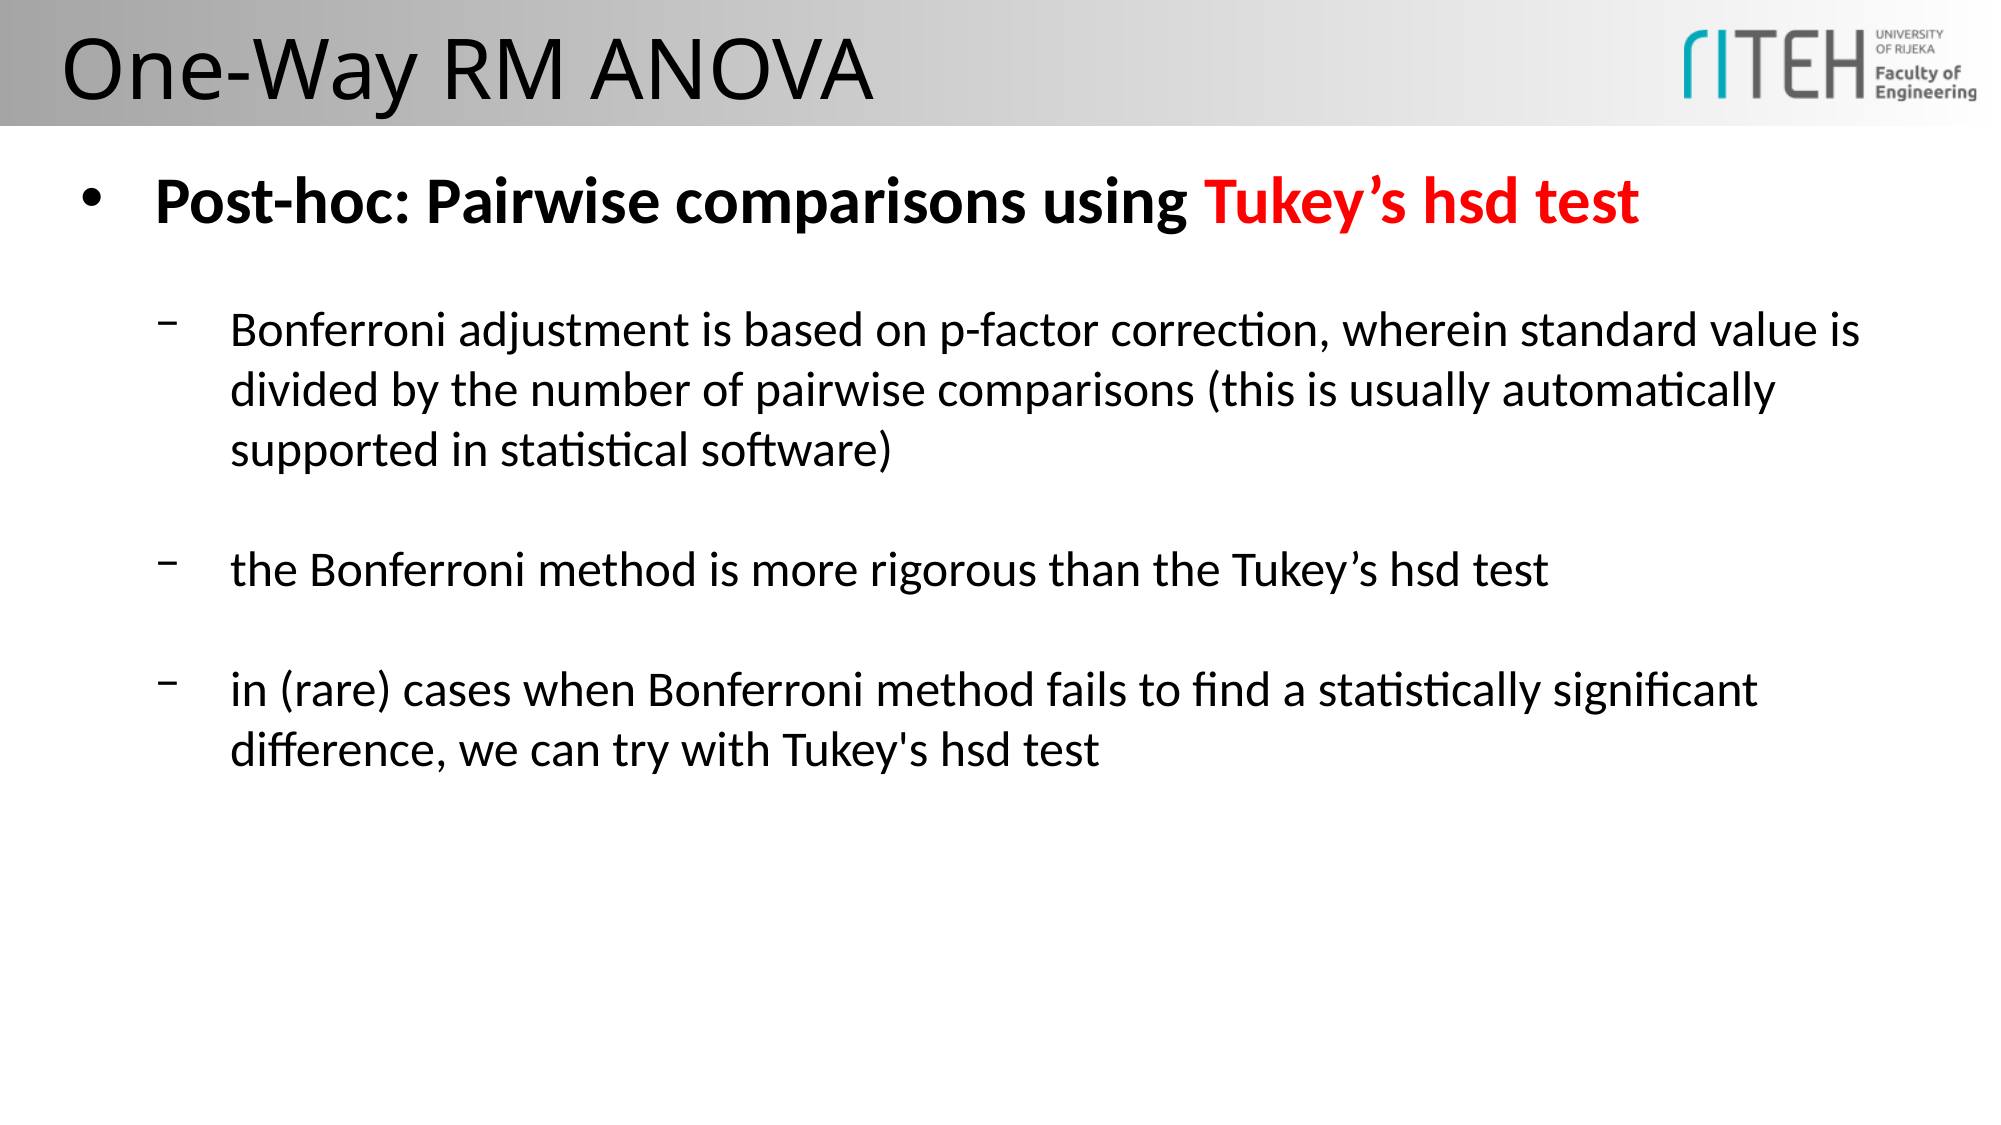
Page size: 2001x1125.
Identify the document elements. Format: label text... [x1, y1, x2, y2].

text_box [0, 0, 2000, 127]
picture [1683, 20, 1977, 107]
title One-Way RM ANOVA [45, 20, 1601, 126]
text_box Post-hoc: Pairwise comparisons using Tukey’s hsd test Bonferroni adjustment is based on p-factor correction, wherein standard value is divided by the number of pairwise comparisons (this is usually automatically supported in statistical software) the Bonferroni method is more rigorous than the Tukey’s hsd test in (rare) cases when Bonferroni method fails to find a statistically significant difference, we can try with Tukey's hsd test [65, 149, 1907, 785]
